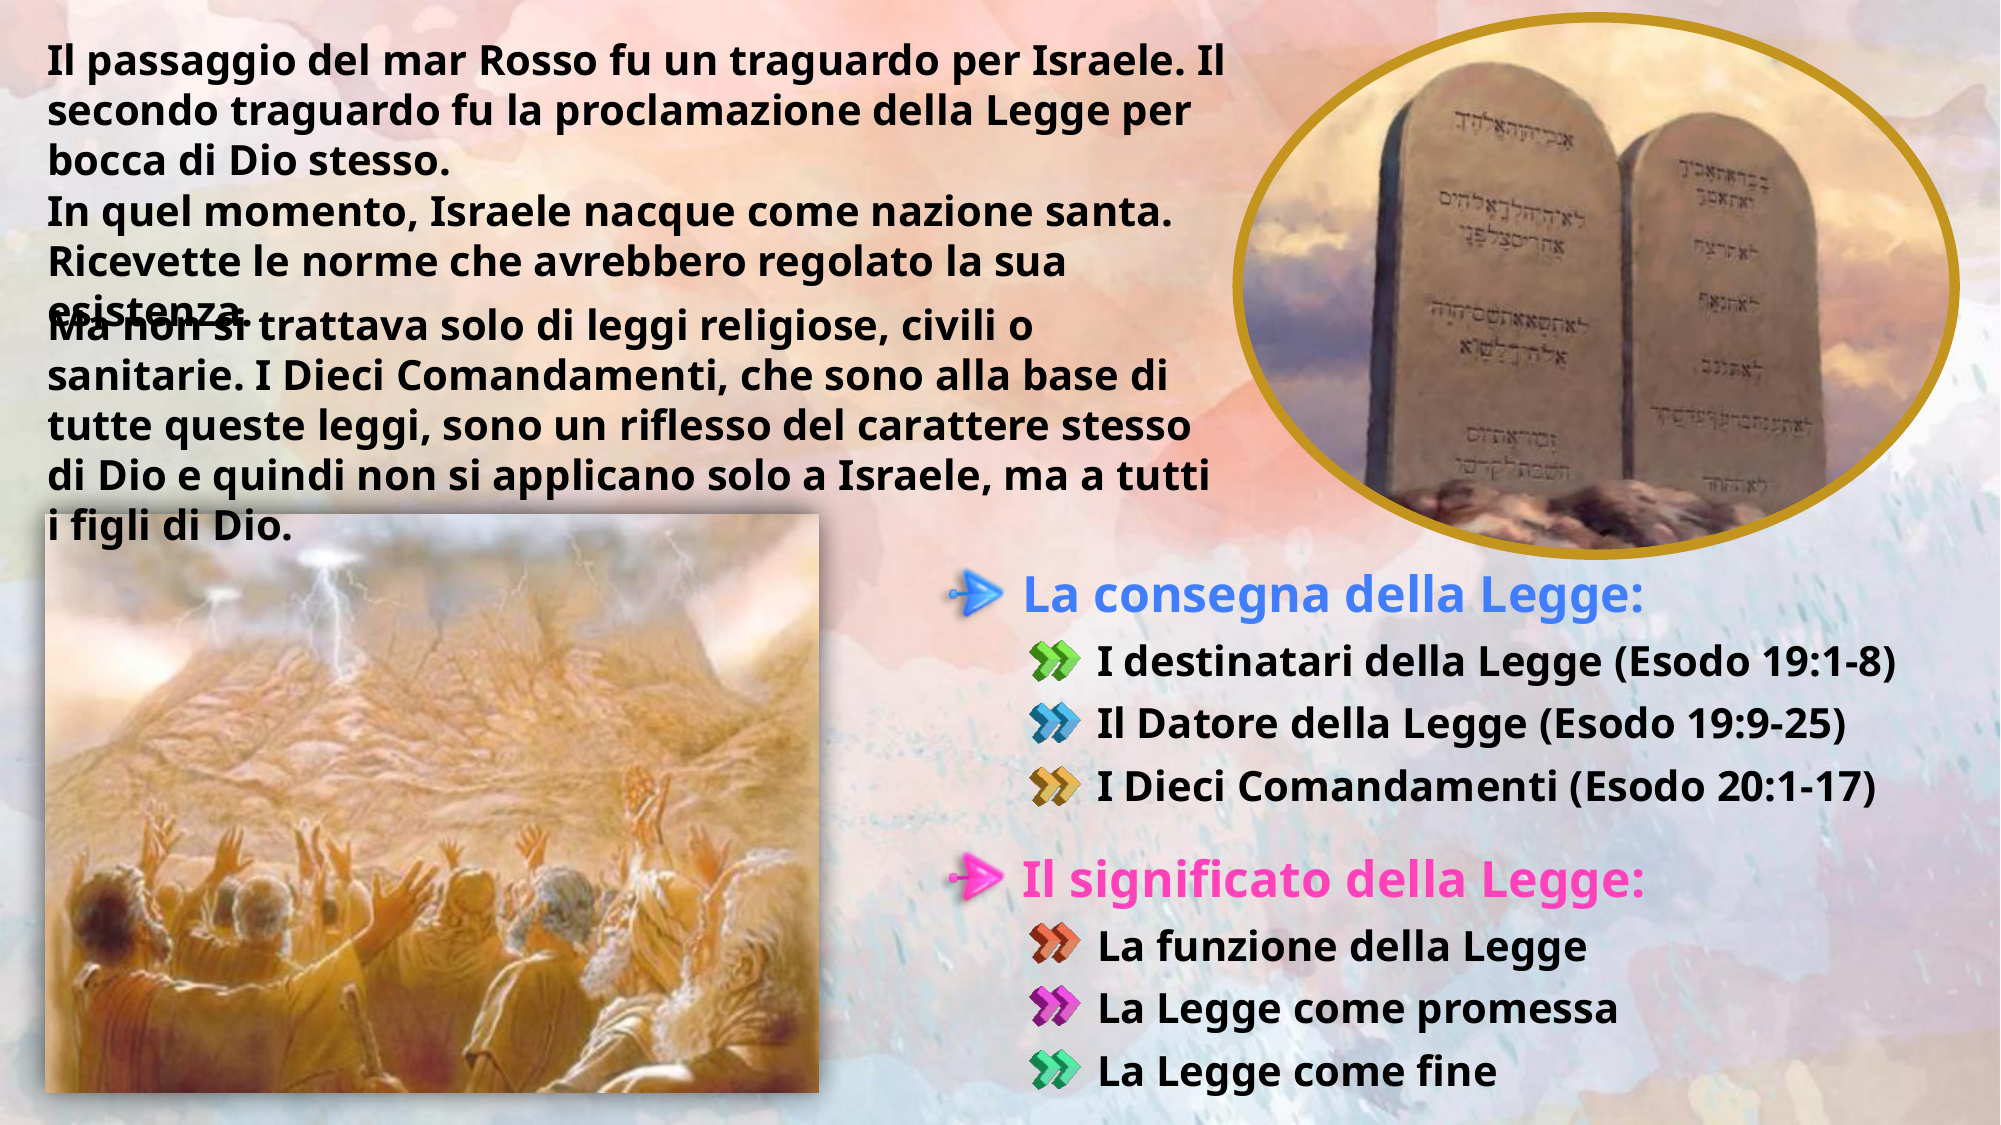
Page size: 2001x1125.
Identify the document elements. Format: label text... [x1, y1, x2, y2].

text_box La consegna della Legge: I destinatari della Legge (Esodo 19:1-8) Il Datore della Legge (Esodo 19:9-25) I Dieci Comandamenti (Esodo 20:1-17) Il significato della Legge: La funzione della Legge La Legge come promessa La Legge come fine [1007, 554, 1972, 1103]
text_box Ma non si trattava solo di leggi religiose, civili o sanitarie. I Dieci Comandamenti, che sono alla base di tutte queste leggi, sono un riflesso del carattere stesso di Dio e quindi non si applicano solo a Israele, ma a tutti i figli di Dio. [32, 343, 1236, 556]
picture [0, 0, 2001, 1125]
text_box Il passaggio del mar Rosso fu un traguardo per Israele. Il secondo traguardo fu la proclamazione della Legge per bocca di Dio stesso. [32, 26, 1234, 177]
text_box In quel momento, Israele nacque come nazione santa. Ricevette le norme che avrebbero regolato la sua esistenza. [32, 177, 1234, 343]
